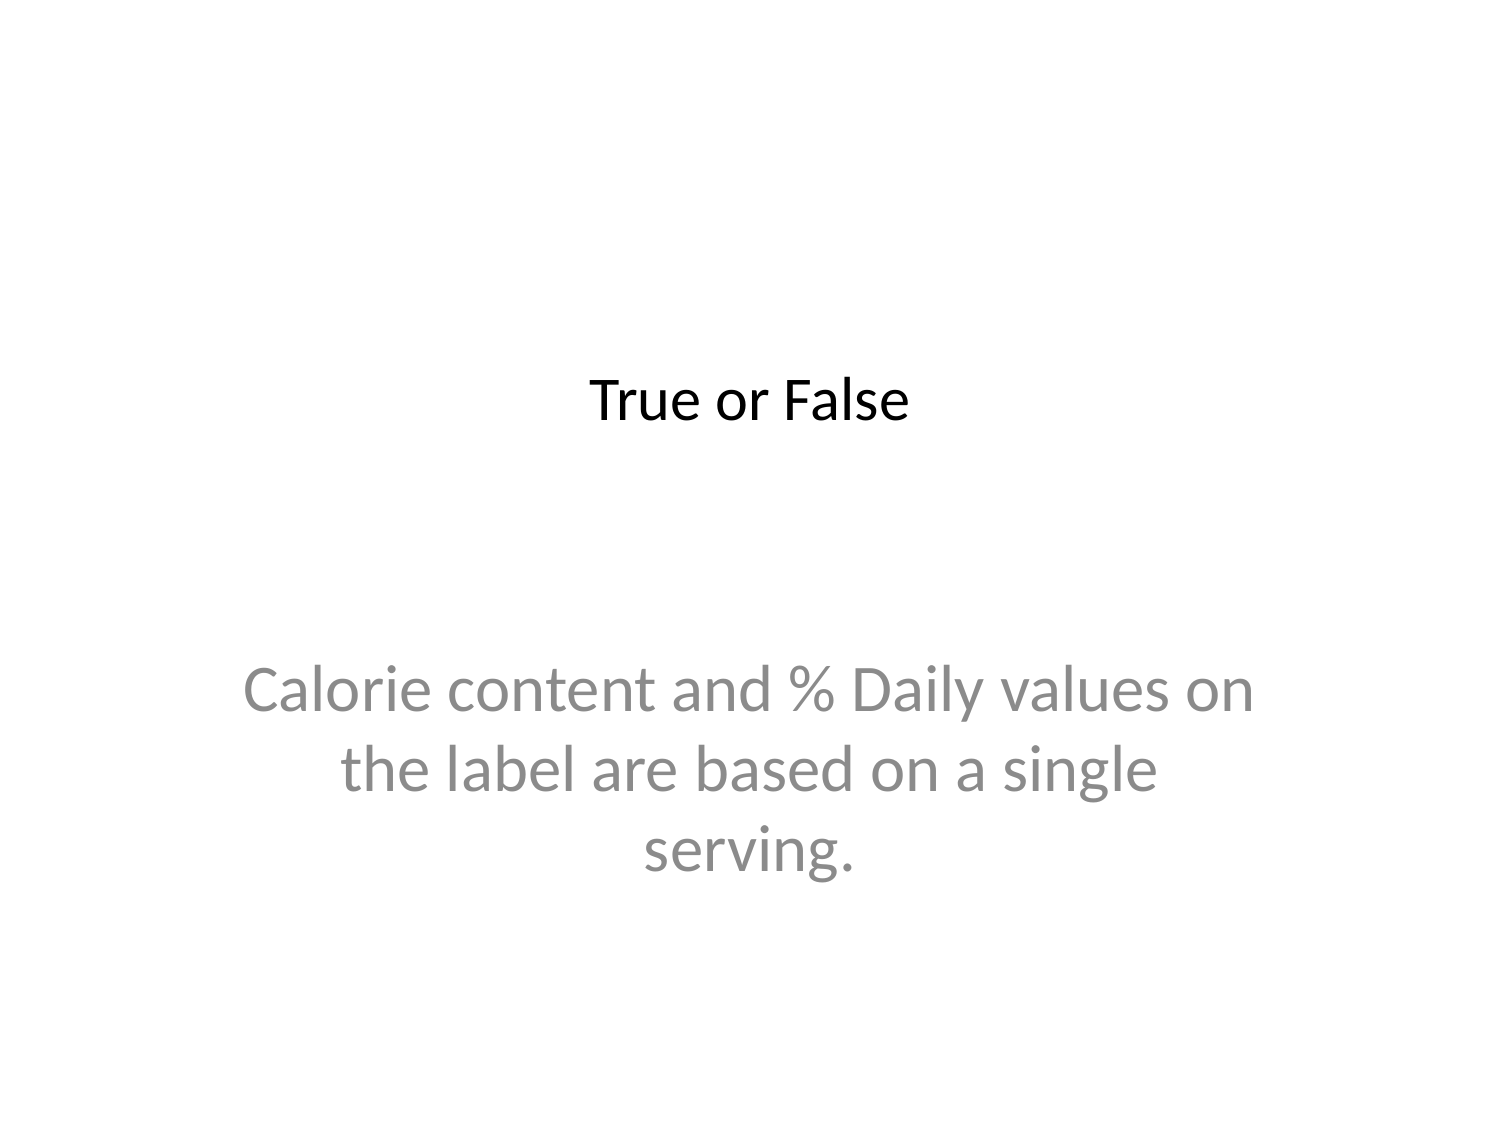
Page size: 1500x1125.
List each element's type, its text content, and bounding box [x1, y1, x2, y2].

subtitle Calorie content and % Daily values on the label are based on a single serving. [225, 637, 1275, 925]
title True or False [112, 349, 1388, 591]
